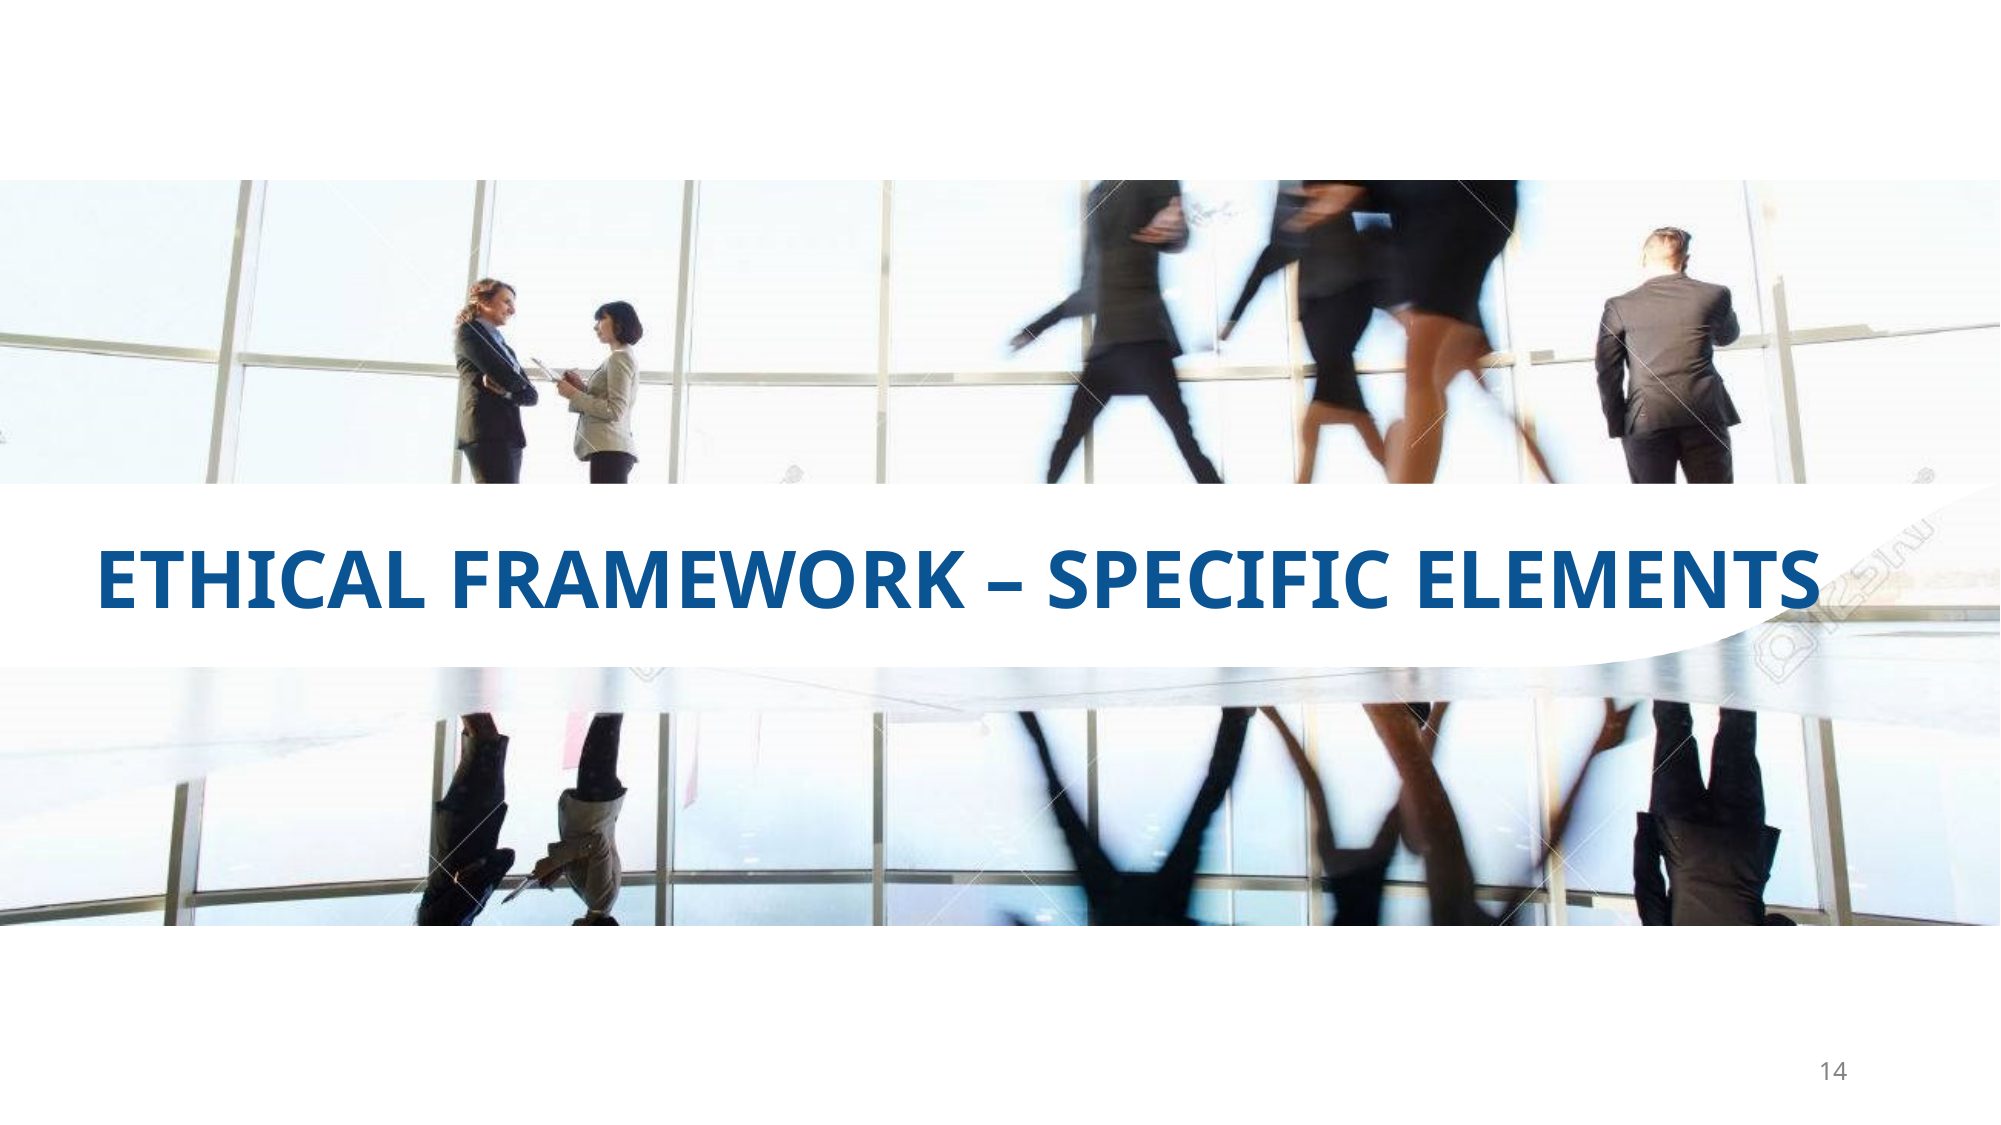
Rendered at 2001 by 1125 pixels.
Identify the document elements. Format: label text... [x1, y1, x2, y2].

title ETHICAL FRAMEWORK – SPECIFIC ELEMENTS [79, 448, 1901, 632]
picture [0, 180, 2000, 926]
slide_number 14 [1412, 1042, 1863, 1103]
